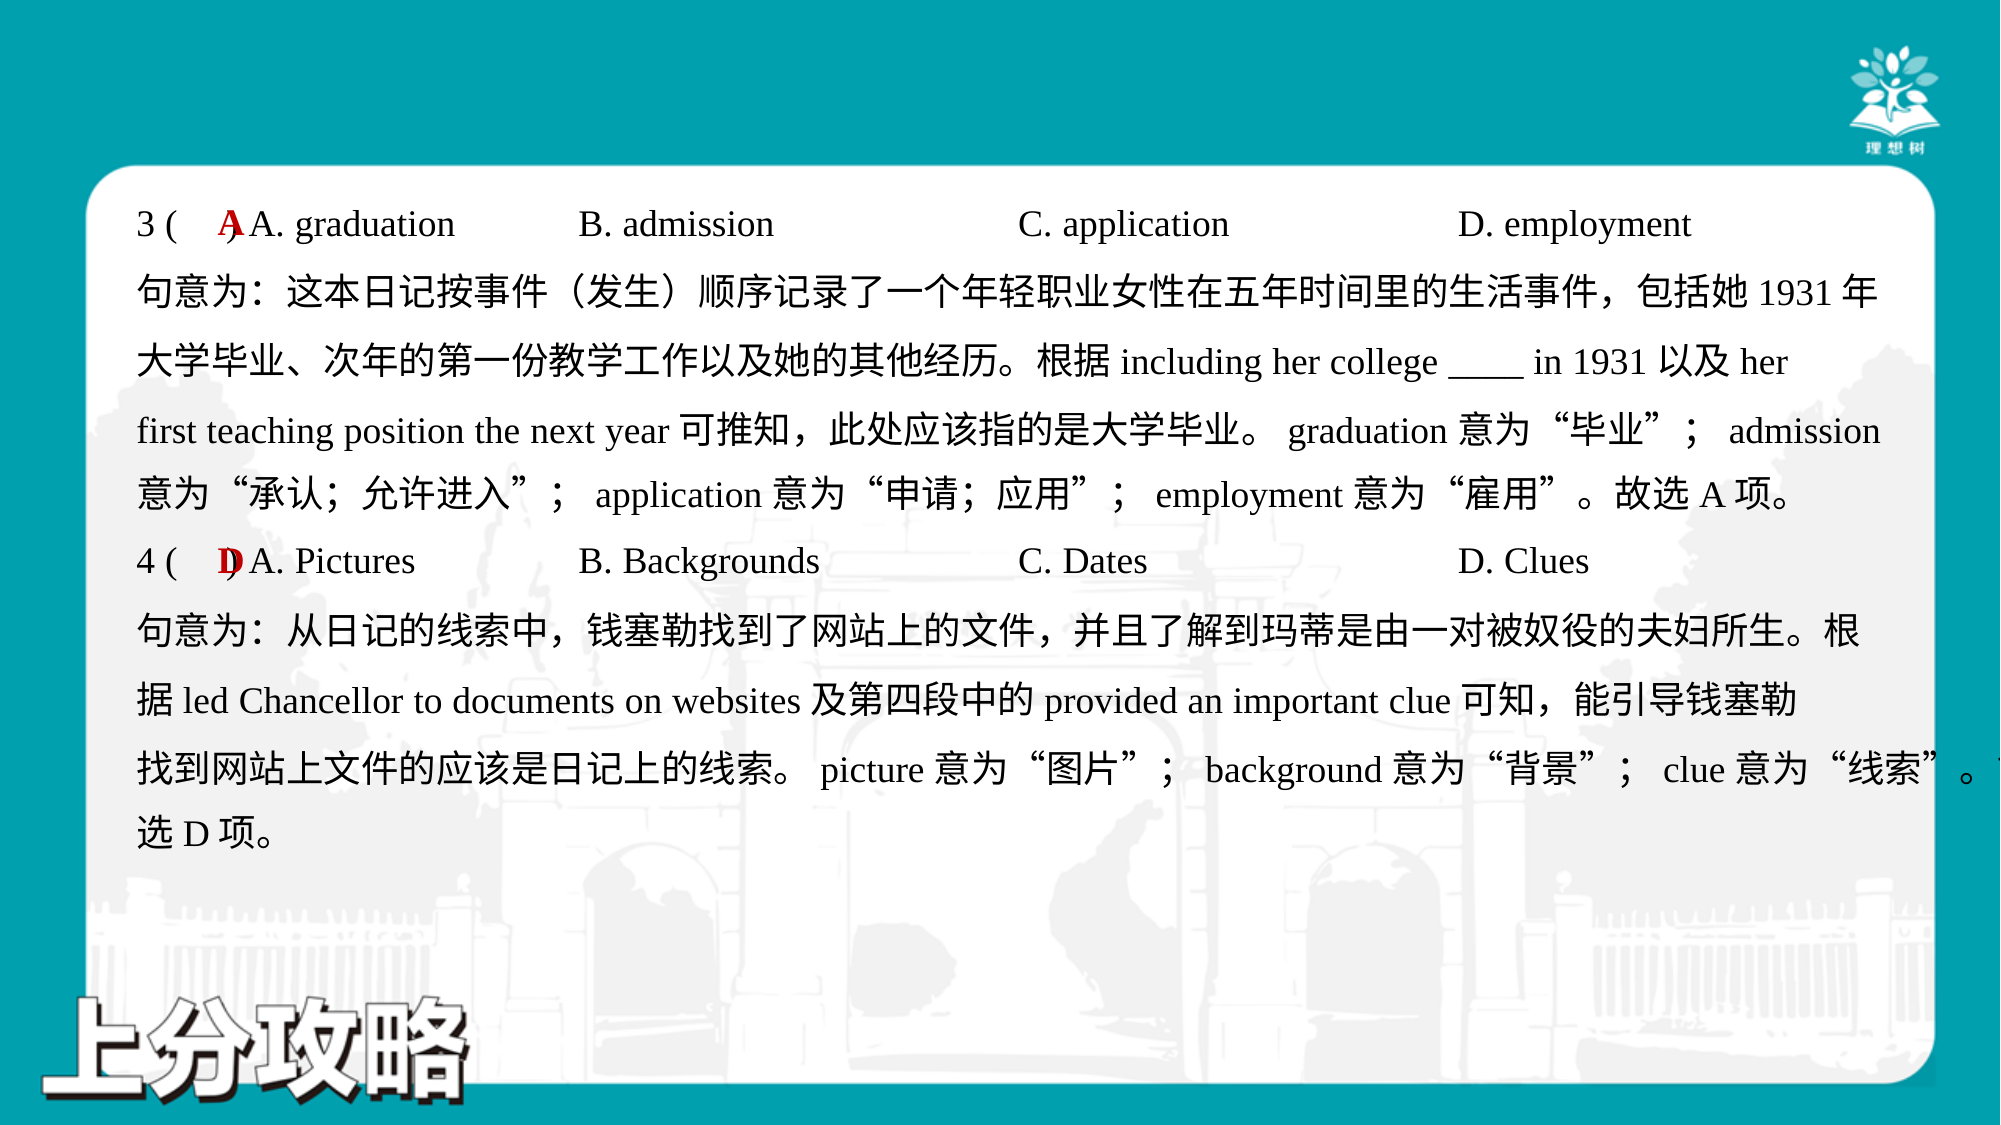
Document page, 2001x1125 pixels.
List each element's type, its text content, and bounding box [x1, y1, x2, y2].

picture [0, 0, 2000, 1125]
text_box 句意为：这本日记按事件（发生）顺序记录了一个年轻职业女性在五年时间里的生活事件，包括她1931年 大学毕业、次年的第一份教学工作以及她的其他经历。根据including her college ____ in 1931以及her first teaching position the next year可推知，此处应该指的是大学毕业。graduation意为“毕业”；admission 意为“承认；允许进入”；application意为“申请；应用”；employment意为“雇用”。故选A项。 [136, 244, 1865, 509]
text_box 句意为：从日记的线索中，钱塞勒找到了网站上的文件，并且了解到玛蒂是由一对被奴役的夫妇所生。根 据led Chancellor to documents on websites及第四段中的provided an important clue可知，能引导钱塞勒 找到网站上文件的应该是日记上的线索。picture意为“图片”；background意为“背景”；clue意为“线索”。故 选D项。 [136, 583, 1865, 848]
text_box 4 ( ) A. Pictures B. Backgrounds C. Dates D. Clues [259, 514, 1865, 574]
text_box D [204, 513, 259, 574]
text_box 4 ( ) A. Pictures B. Backgrounds C. Dates D. Clues [136, 514, 204, 574]
text_box A [204, 176, 259, 236]
text_box 3 ( ) A. graduation B. admission C. application D. employment [136, 176, 1865, 237]
